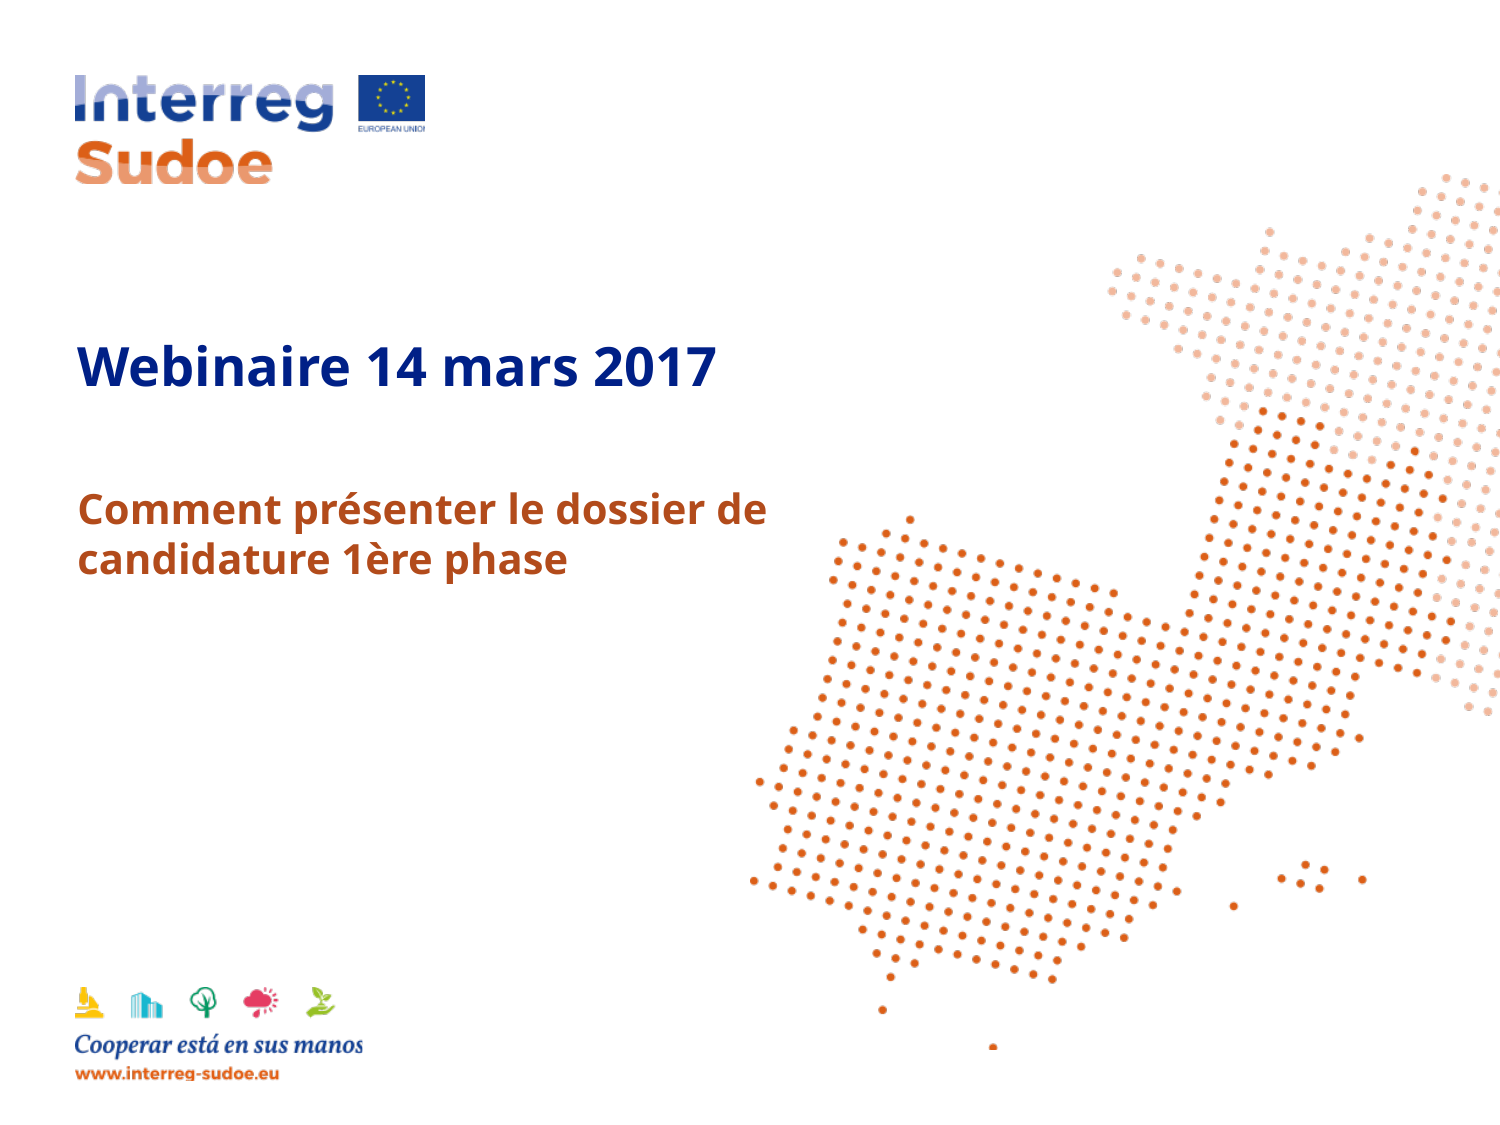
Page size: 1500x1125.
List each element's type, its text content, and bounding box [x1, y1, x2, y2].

subtitle Comment présenter le dossier de candidature 1ère phase [62, 474, 846, 638]
title Webinaire 14 mars 2017 [62, 324, 975, 567]
